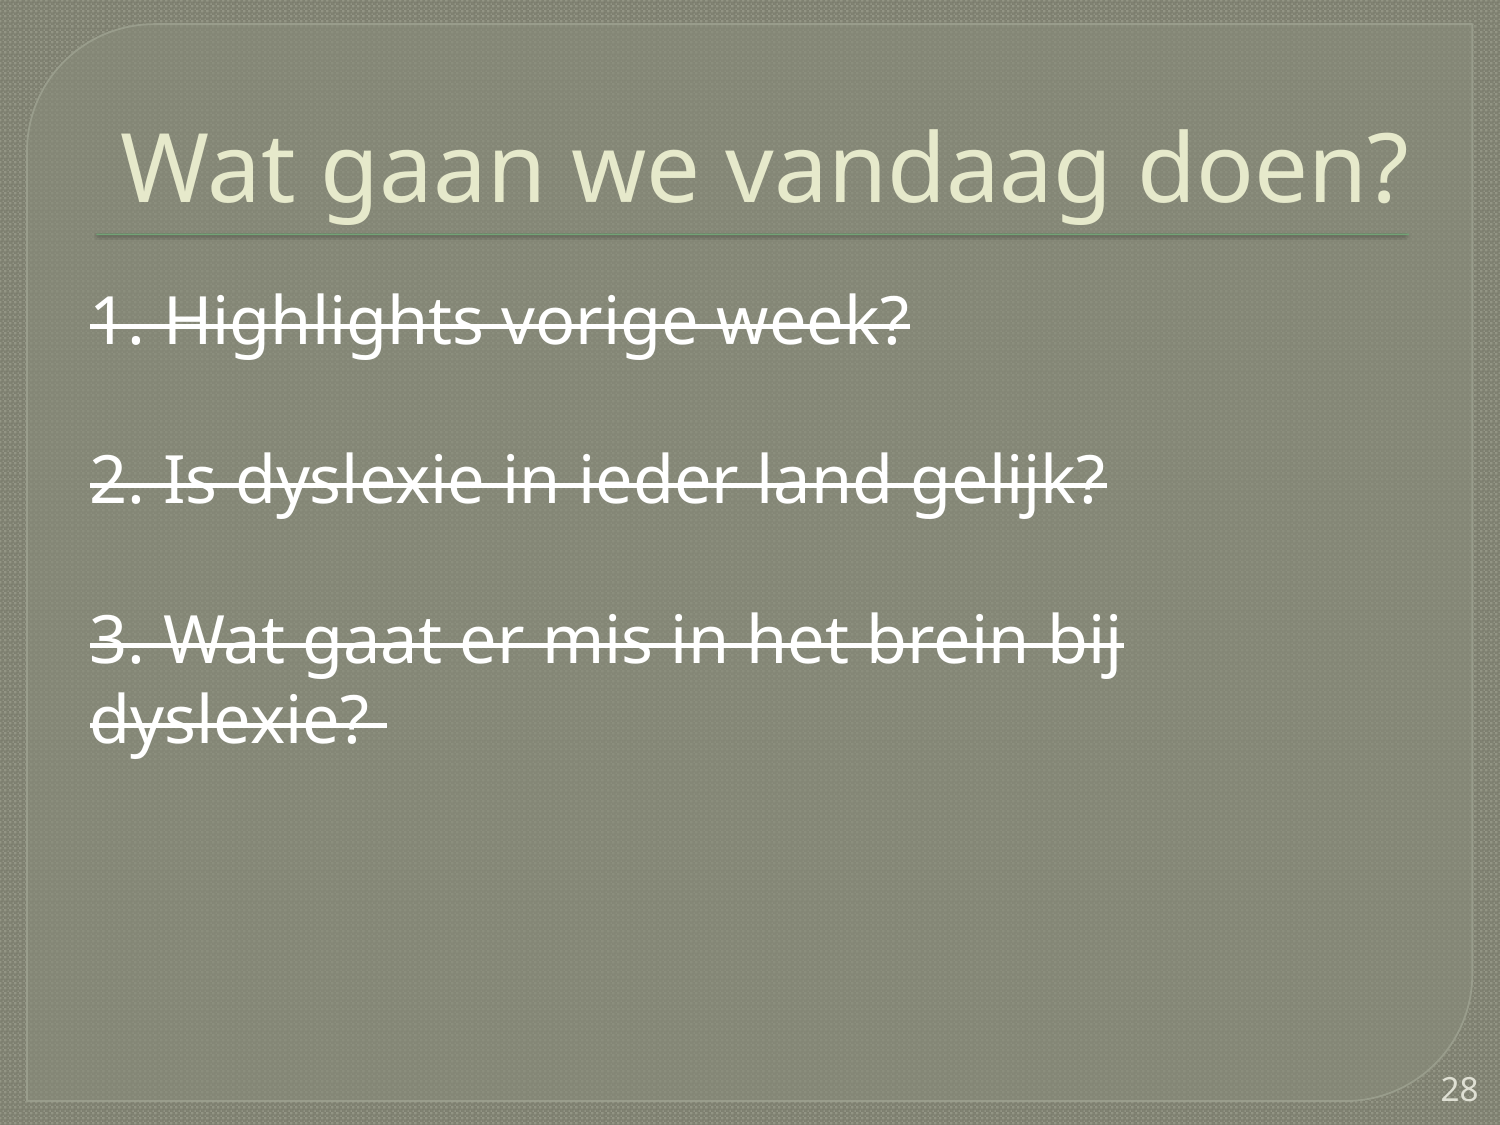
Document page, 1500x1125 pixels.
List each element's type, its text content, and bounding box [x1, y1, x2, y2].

title Wat gaan we vandaag doen? [75, 41, 1425, 230]
slide_number 28 [1417, 1068, 1494, 1114]
list 1. Highlights vorige week? 2. Is dyslexie in ieder land gelijk? 3. Wat gaat er mis in het brein bij dyslexie? [75, 270, 1425, 1013]
